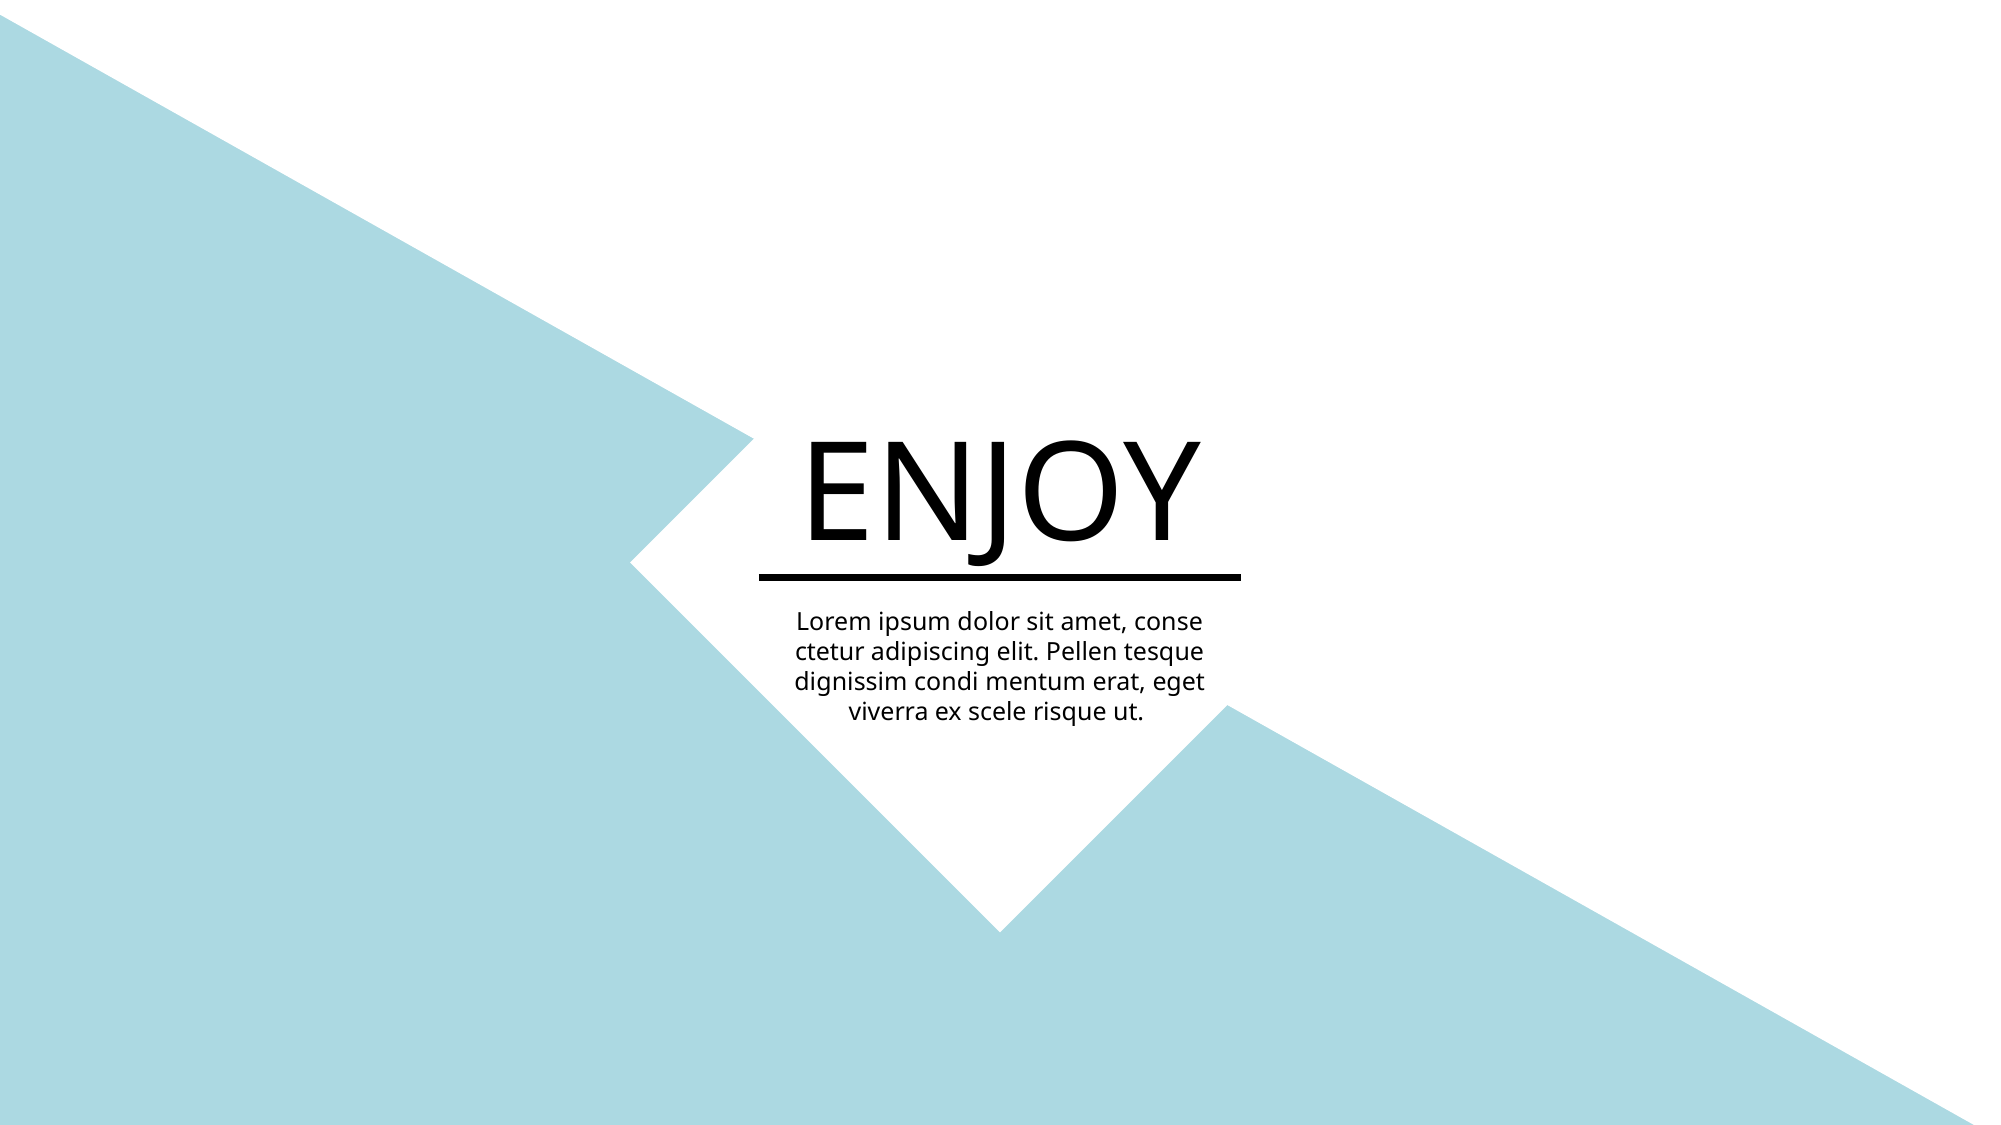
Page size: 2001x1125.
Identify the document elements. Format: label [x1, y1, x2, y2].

text_box [0, 0, 2000, 1125]
